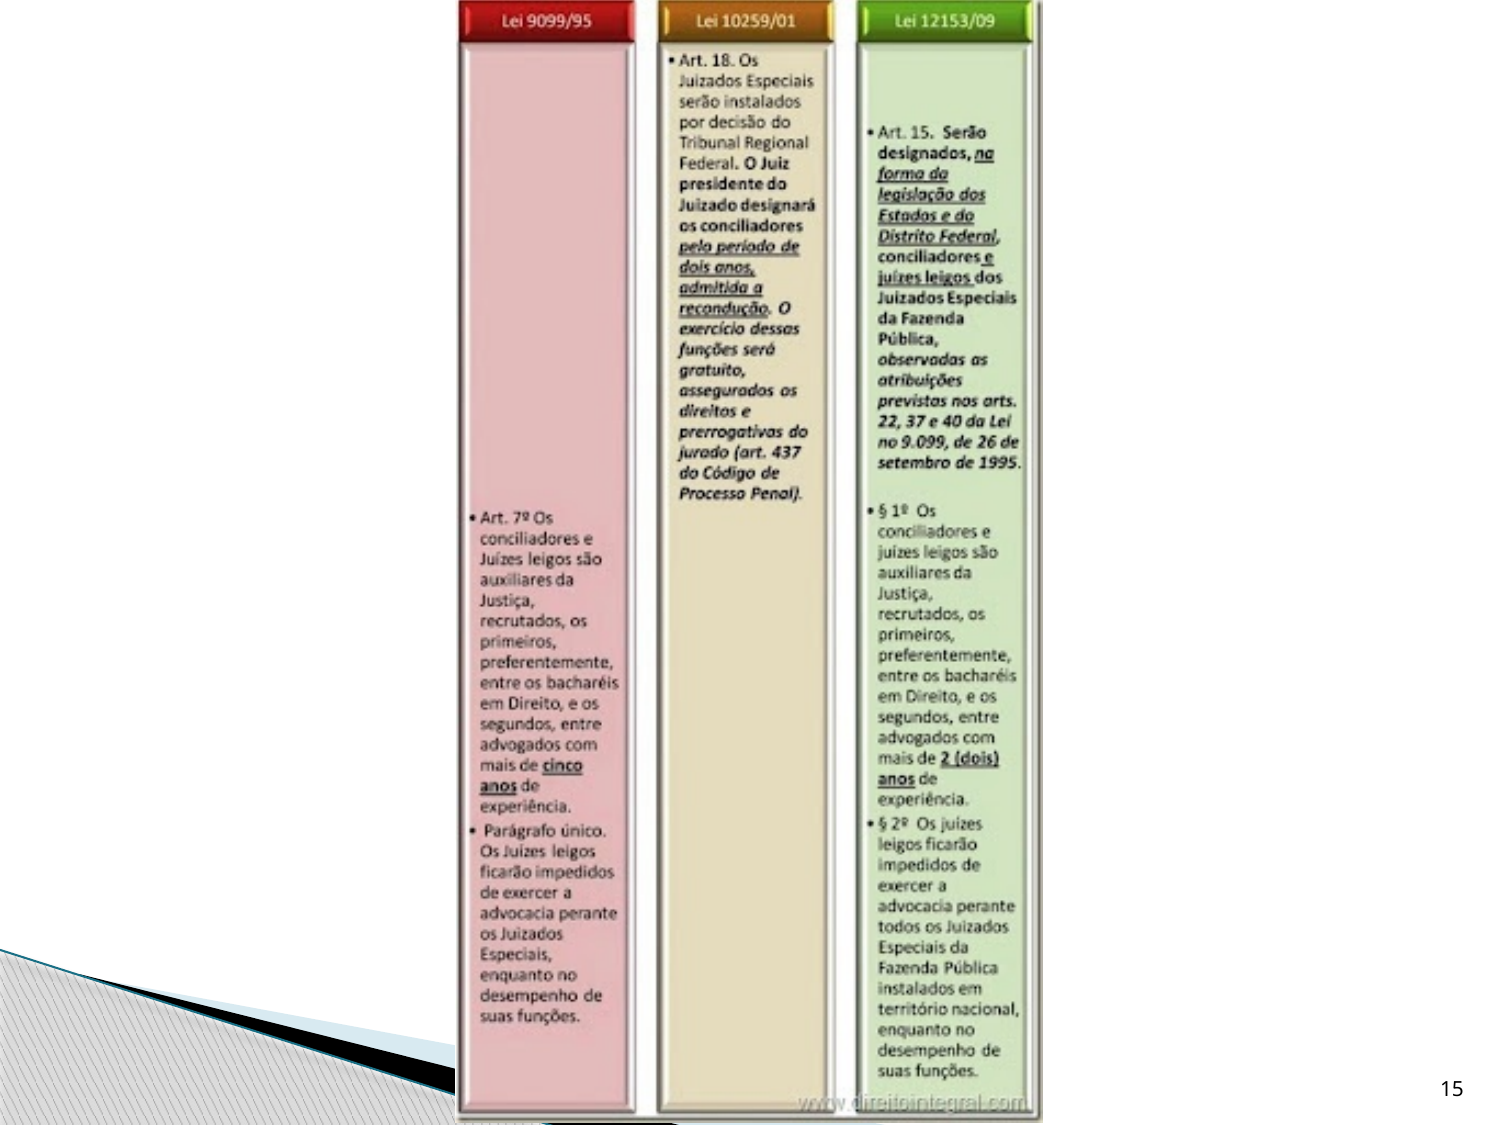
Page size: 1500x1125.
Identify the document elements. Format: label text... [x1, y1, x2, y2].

slide_number 15 [1418, 1051, 1479, 1112]
picture [455, 0, 1044, 1123]
